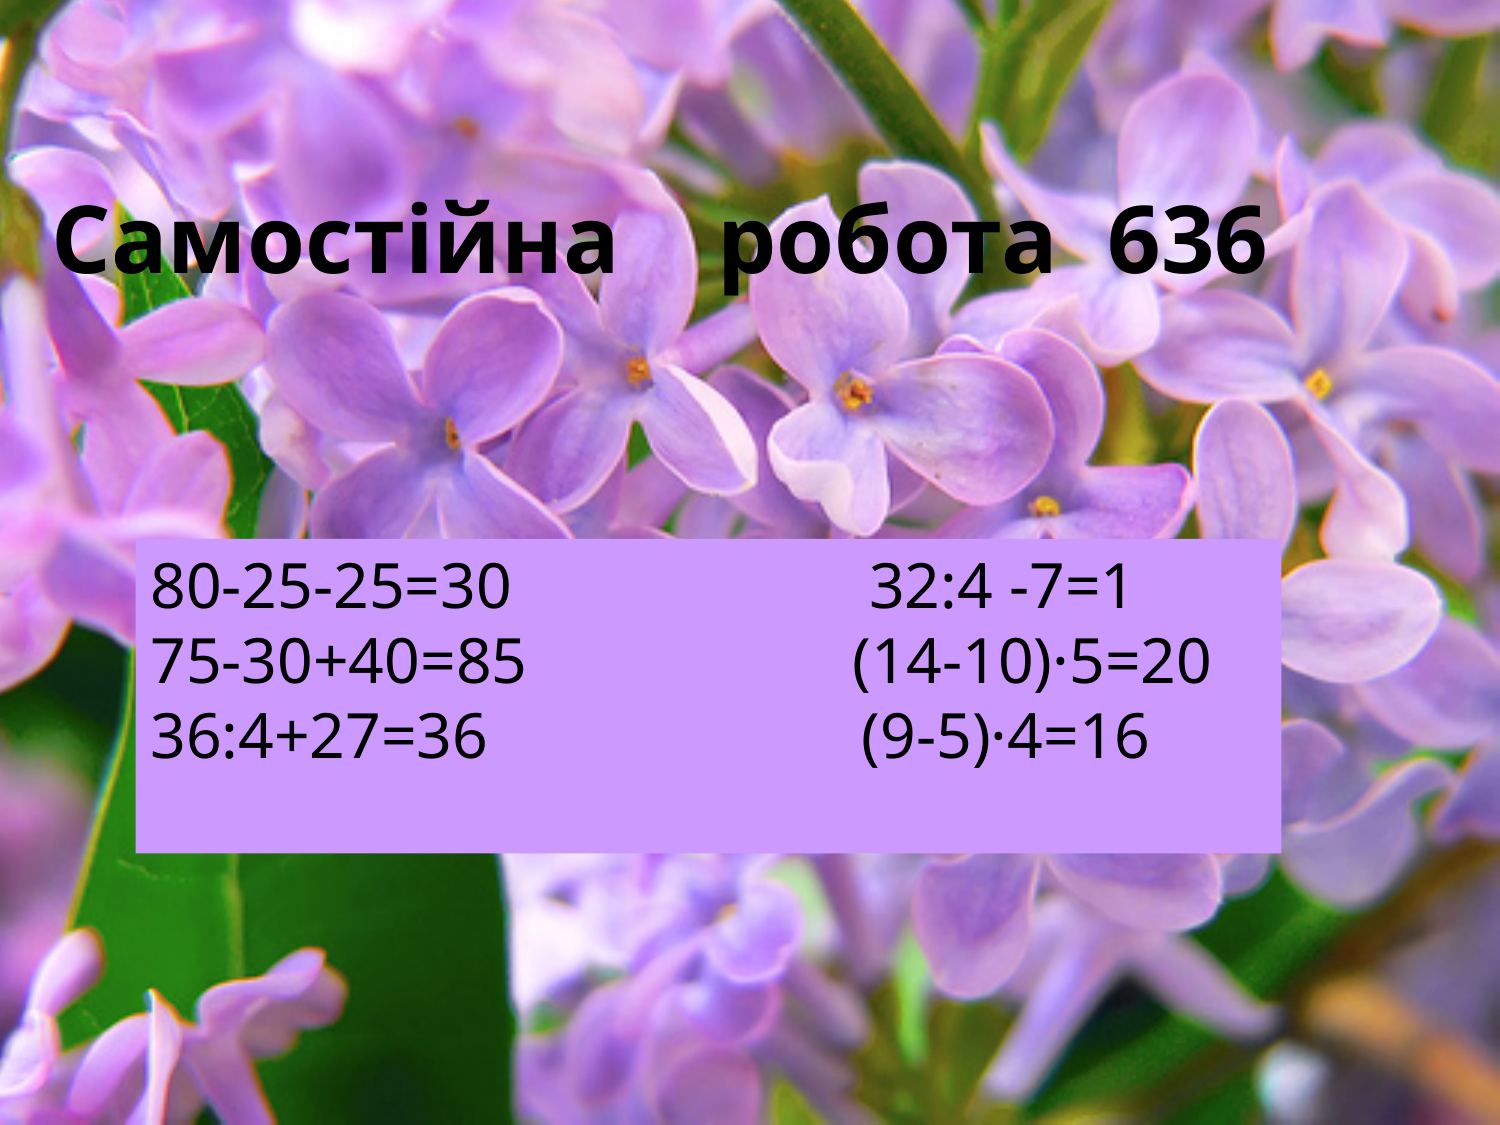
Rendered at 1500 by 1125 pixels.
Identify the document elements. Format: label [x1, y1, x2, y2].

list [0, 0, 1500, 1125]
